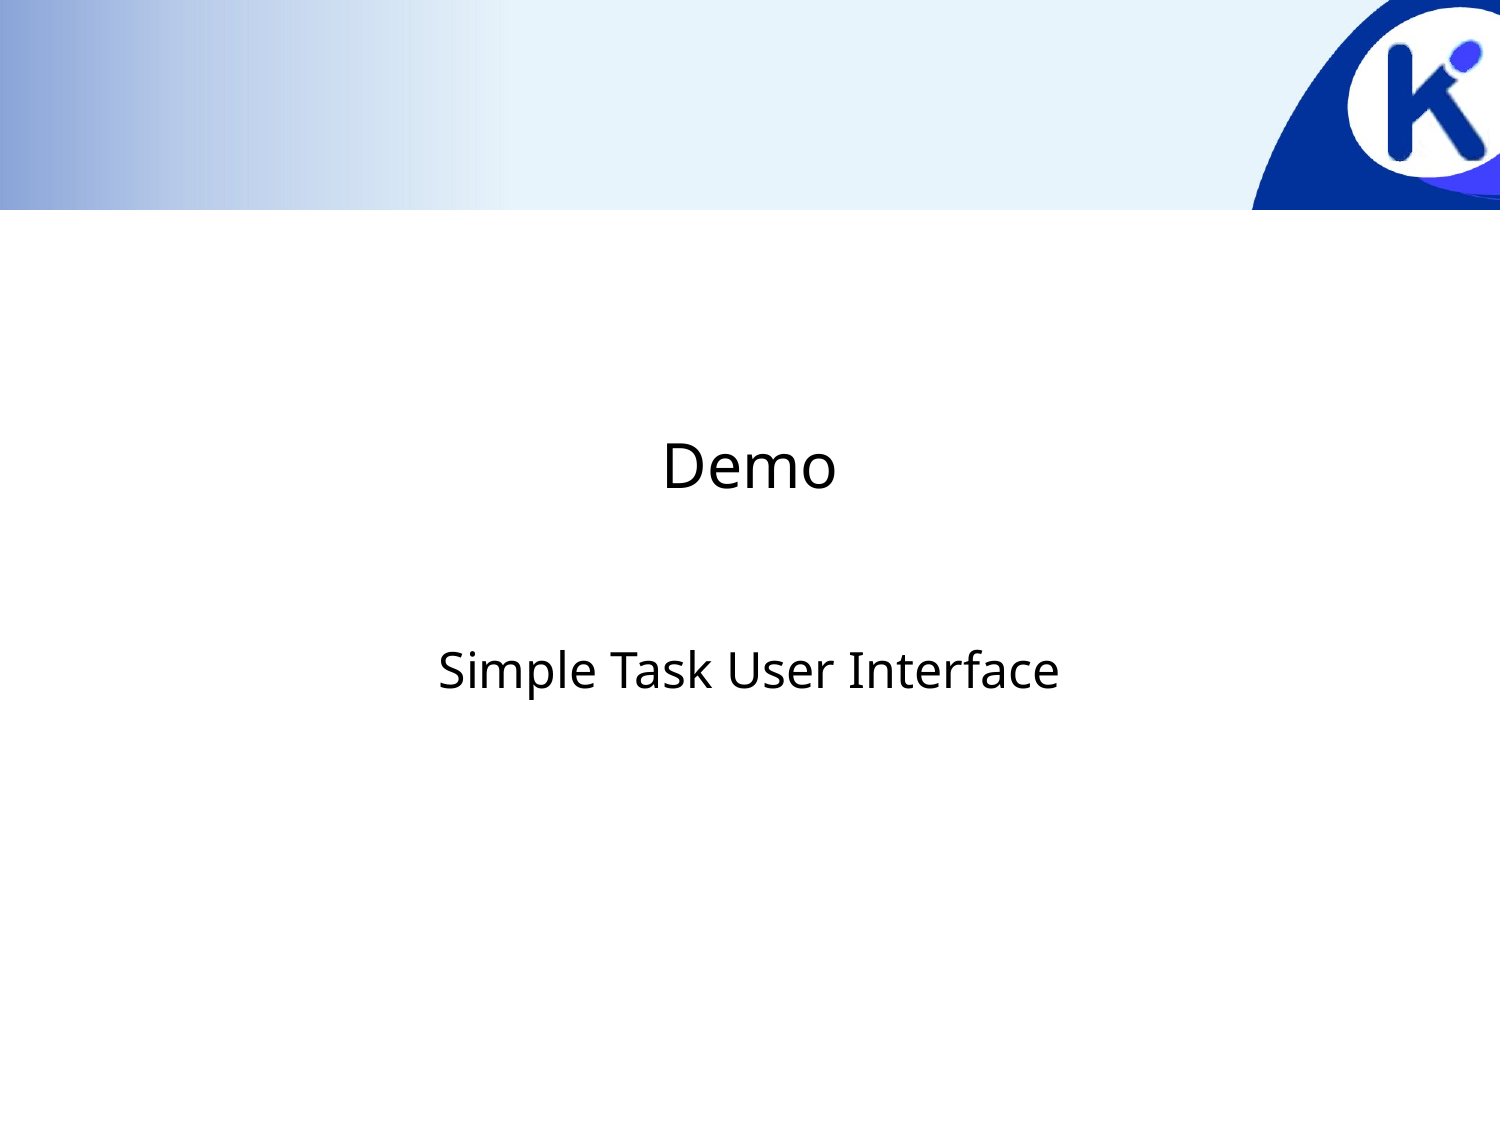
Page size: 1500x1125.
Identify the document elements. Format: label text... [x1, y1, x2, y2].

picture [0, 0, 1500, 210]
title Demo [112, 349, 1388, 591]
subtitle Simple Task User Interface [224, 637, 1276, 926]
